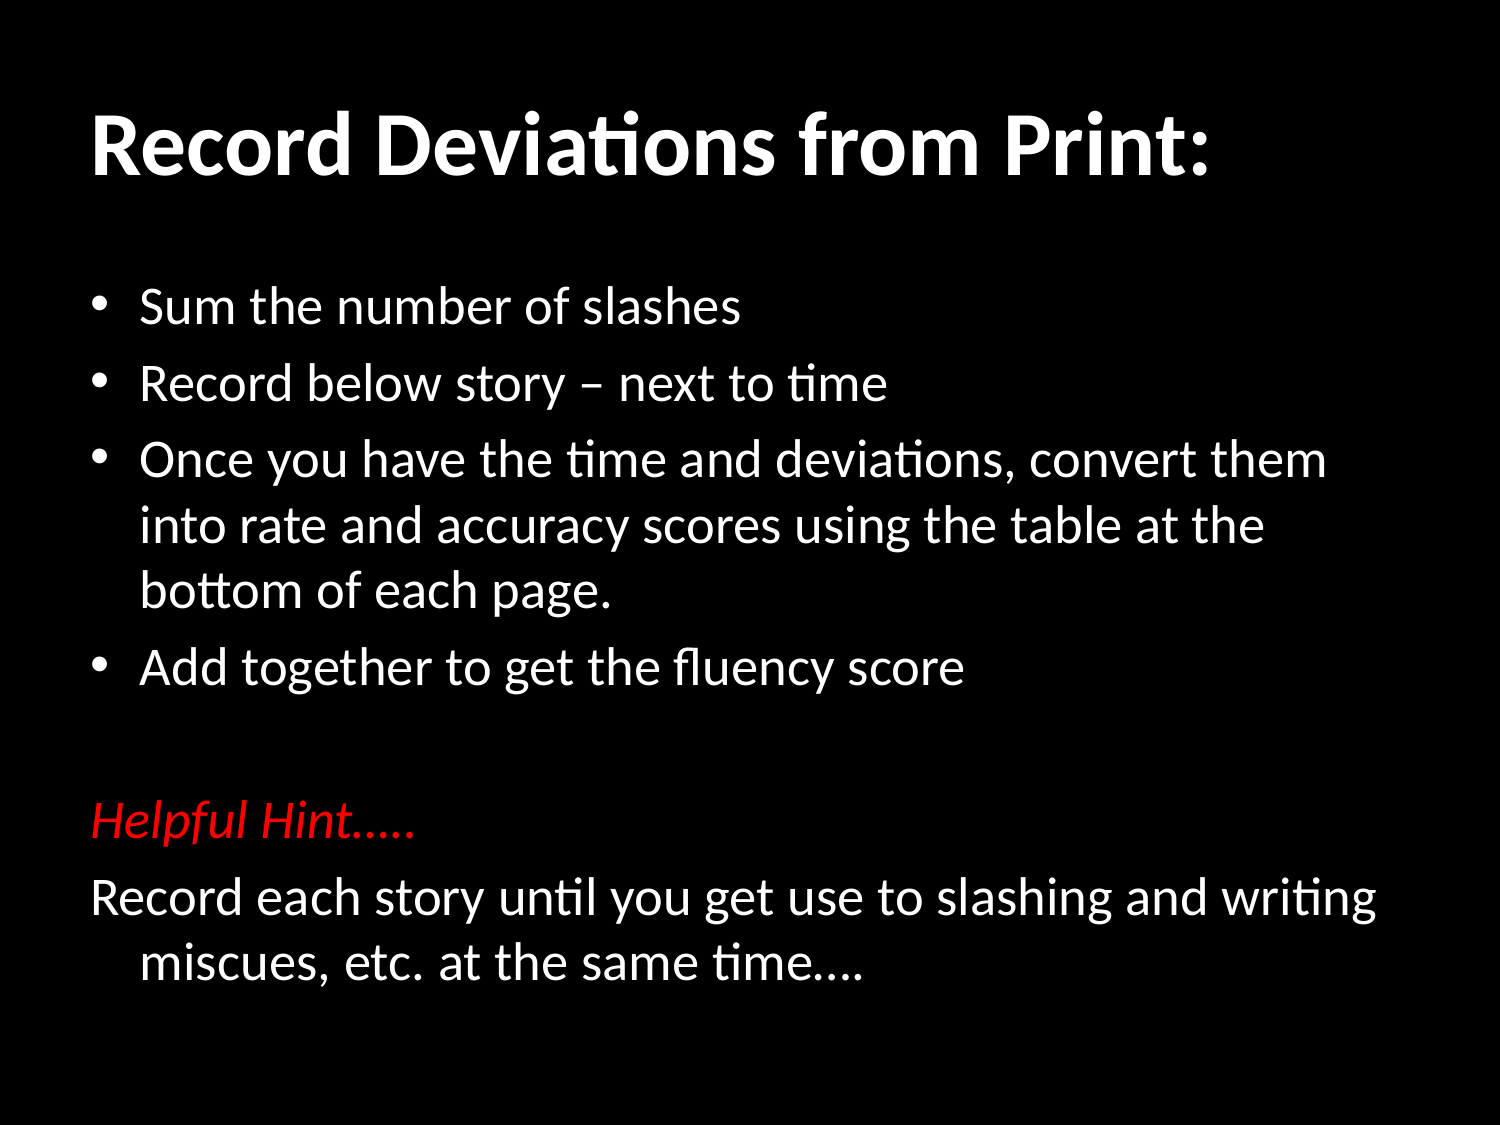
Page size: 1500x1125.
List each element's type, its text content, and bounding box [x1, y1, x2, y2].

list Sum the number of slashes Record below story – next to time Once you have the time and deviations, convert them into rate and accuracy scores using the table at the bottom of each page. Add together to get the fluency score Helpful Hint….. Record each story until you get use to slashing and writing miscues, etc. at the same time…. [75, 262, 1425, 1005]
title Record Deviations from Print: [75, 45, 1425, 233]
